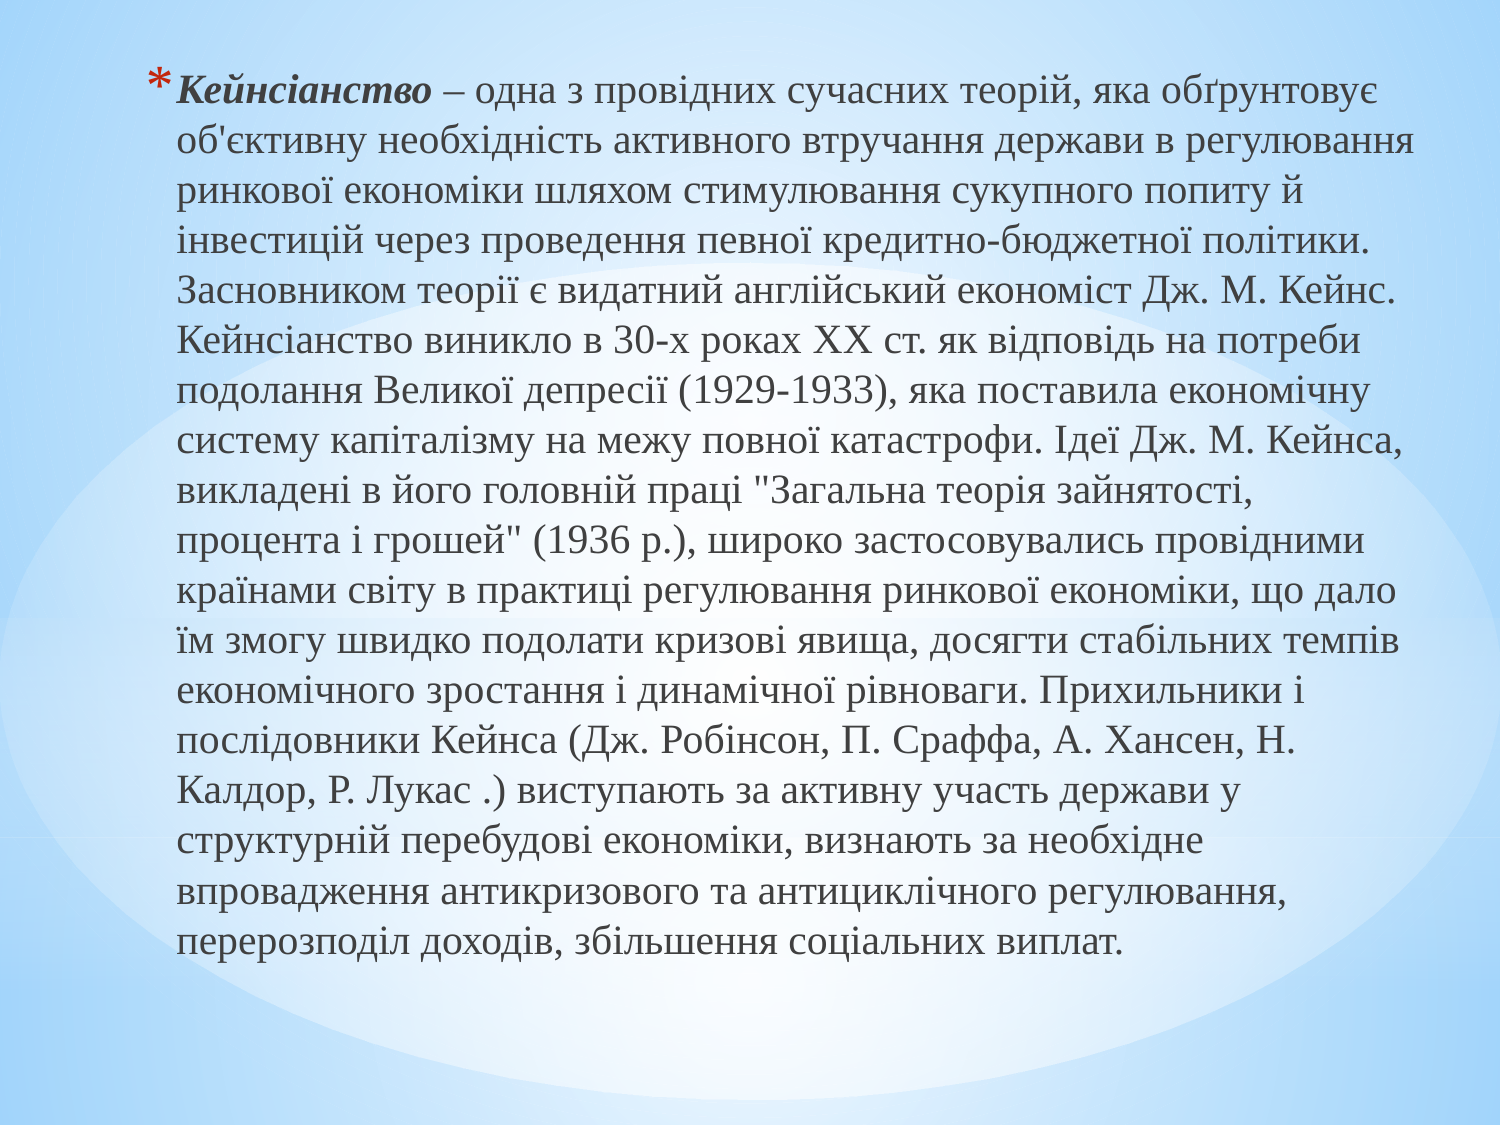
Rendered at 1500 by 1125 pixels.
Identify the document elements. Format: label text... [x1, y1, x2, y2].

list Кейнсіанство – одна з провідних сучасних теорій, яка обґрунтовує об'єктивну необхідність активного втручання держави в регулювання ринкової економіки шляхом стимулювання сукупного попиту й інвестицій через проведення певної кредитно-бюджетної політики. Засновником теорії є видатний англійський економіст Дж. М. Кейнс. Кейнсіанство виникло в 30-х роках XX ст. як відповідь на потреби подолання Великої депресії (1929-1933), яка поставила економічну систему капіталізму на межу повної катастрофи. Ідеї Дж. М. Кейнса, викладені в його головній праці "Загальна теорія зайнятості, процента і грошей" (1936 р.), широко застосовувались провідними країнами світу в практиці регулювання ринкової економіки, що дало їм змогу швидко подолати кризові явища, досягти стабільних темпів економічного зростання і динамічної рівноваги. Прихильники і послідовники Кейнса (Дж. Робінсон, П. Сраффа, А. Хансен, Н. Калдор, Р. Лукас .) виступають за активну участь держави у структурній перебудові економіки, визнають за необхідне впровадження антикризового та антициклічного регулювання, перерозподіл доходів, збільшення соціальних виплат. [123, 54, 1436, 1083]
